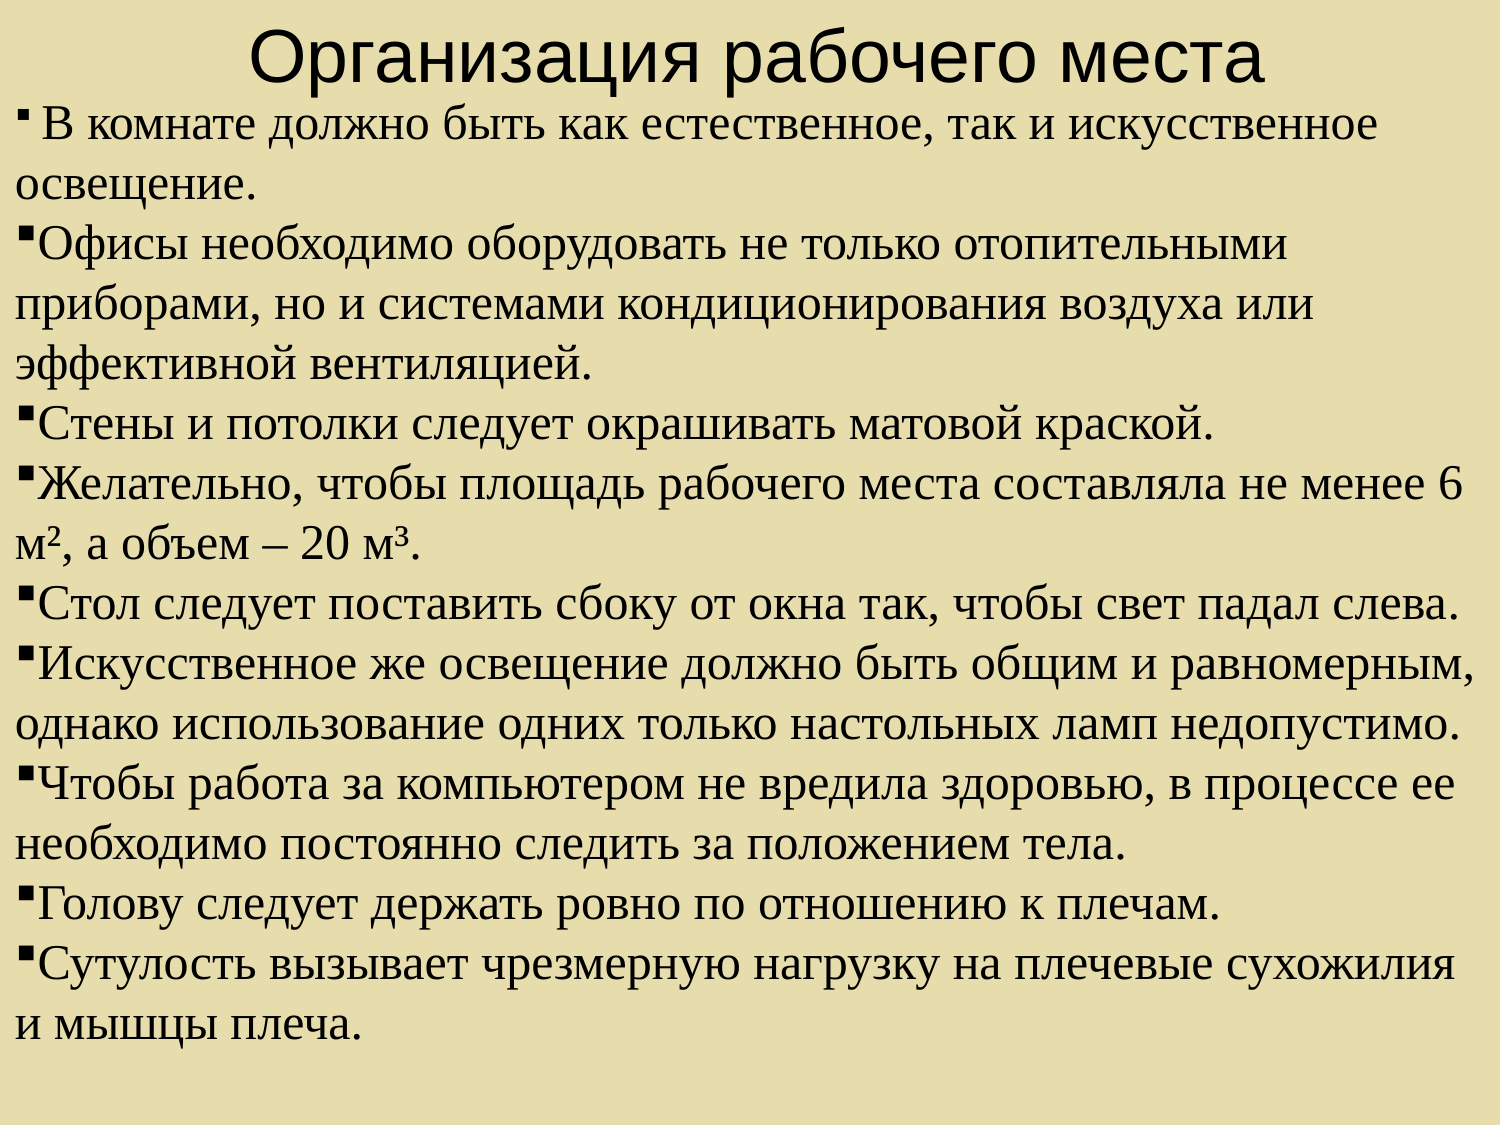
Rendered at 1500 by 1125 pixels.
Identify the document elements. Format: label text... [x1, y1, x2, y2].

text_box В комнате должно быть как естественное, так и искусственное освещение. Офисы необходимо оборудовать не только отопительными приборами, но и системами кондиционирования воздуха или эффективной вентиляцией. Стены и потолки следует окрашивать матовой краской. Желательно, чтобы площадь рабочего места составляла не менее 6 м², а объем – 20 м³. Стол следует поставить сбоку от окна так, чтобы свет падал слева. Искусственное же освещение должно быть общим и равномерным, однако использование одних только настольных ламп недопустимо. Чтобы работа за компьютером не вредила здоровью, в процессе ее необходимо постоянно следить за положением тела. Голову следует держать ровно по отношению к плечам. Сутулость вызывает чрезмерную нагрузку на плечевые сухожилия и мышцы плеча. [0, 81, 1500, 1057]
title Организация рабочего места [82, 0, 1432, 81]
